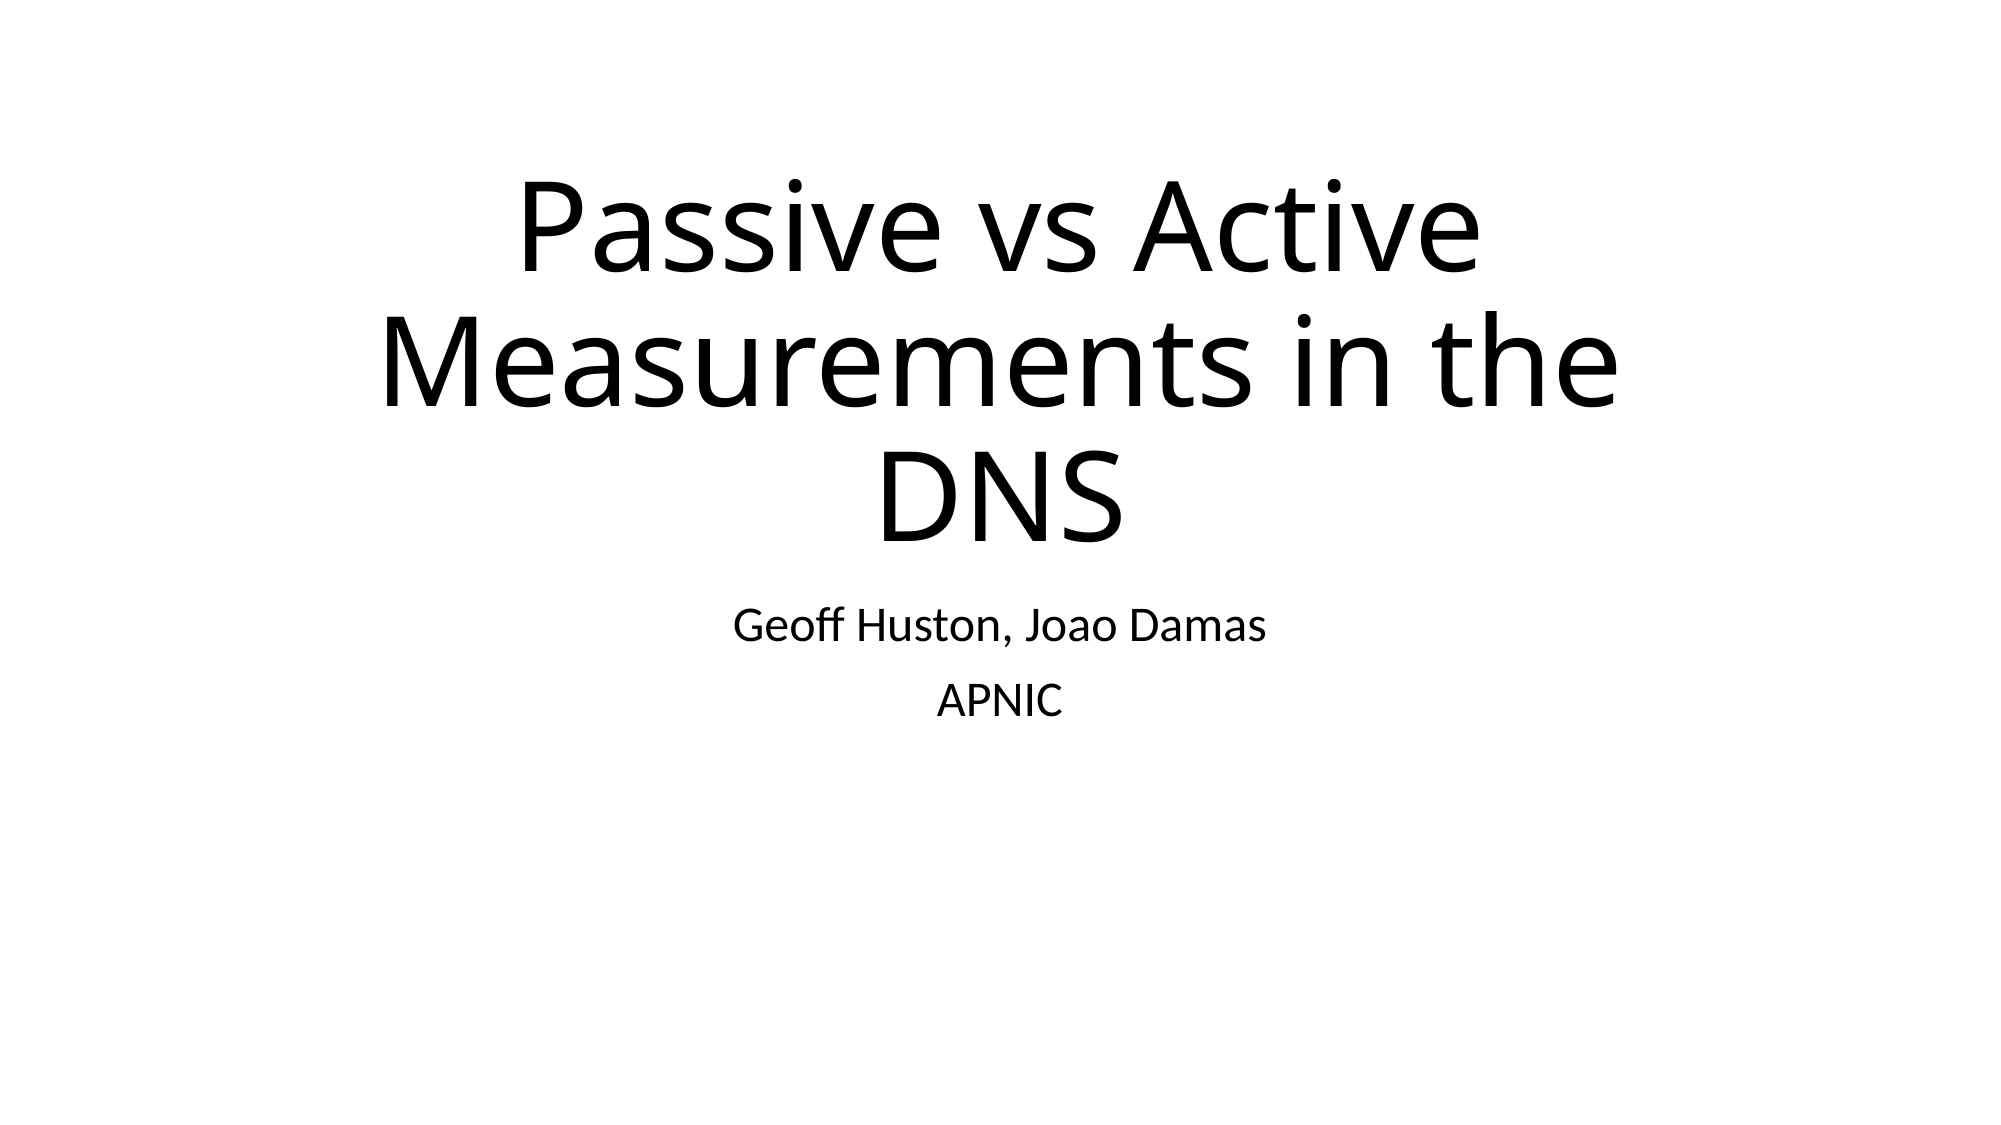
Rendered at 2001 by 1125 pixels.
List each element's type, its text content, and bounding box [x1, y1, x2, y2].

subtitle Geoff Huston, Joao Damas APNIC [249, 590, 1750, 863]
title Passive vs Active Measurements in the DNS [249, 184, 1750, 576]
